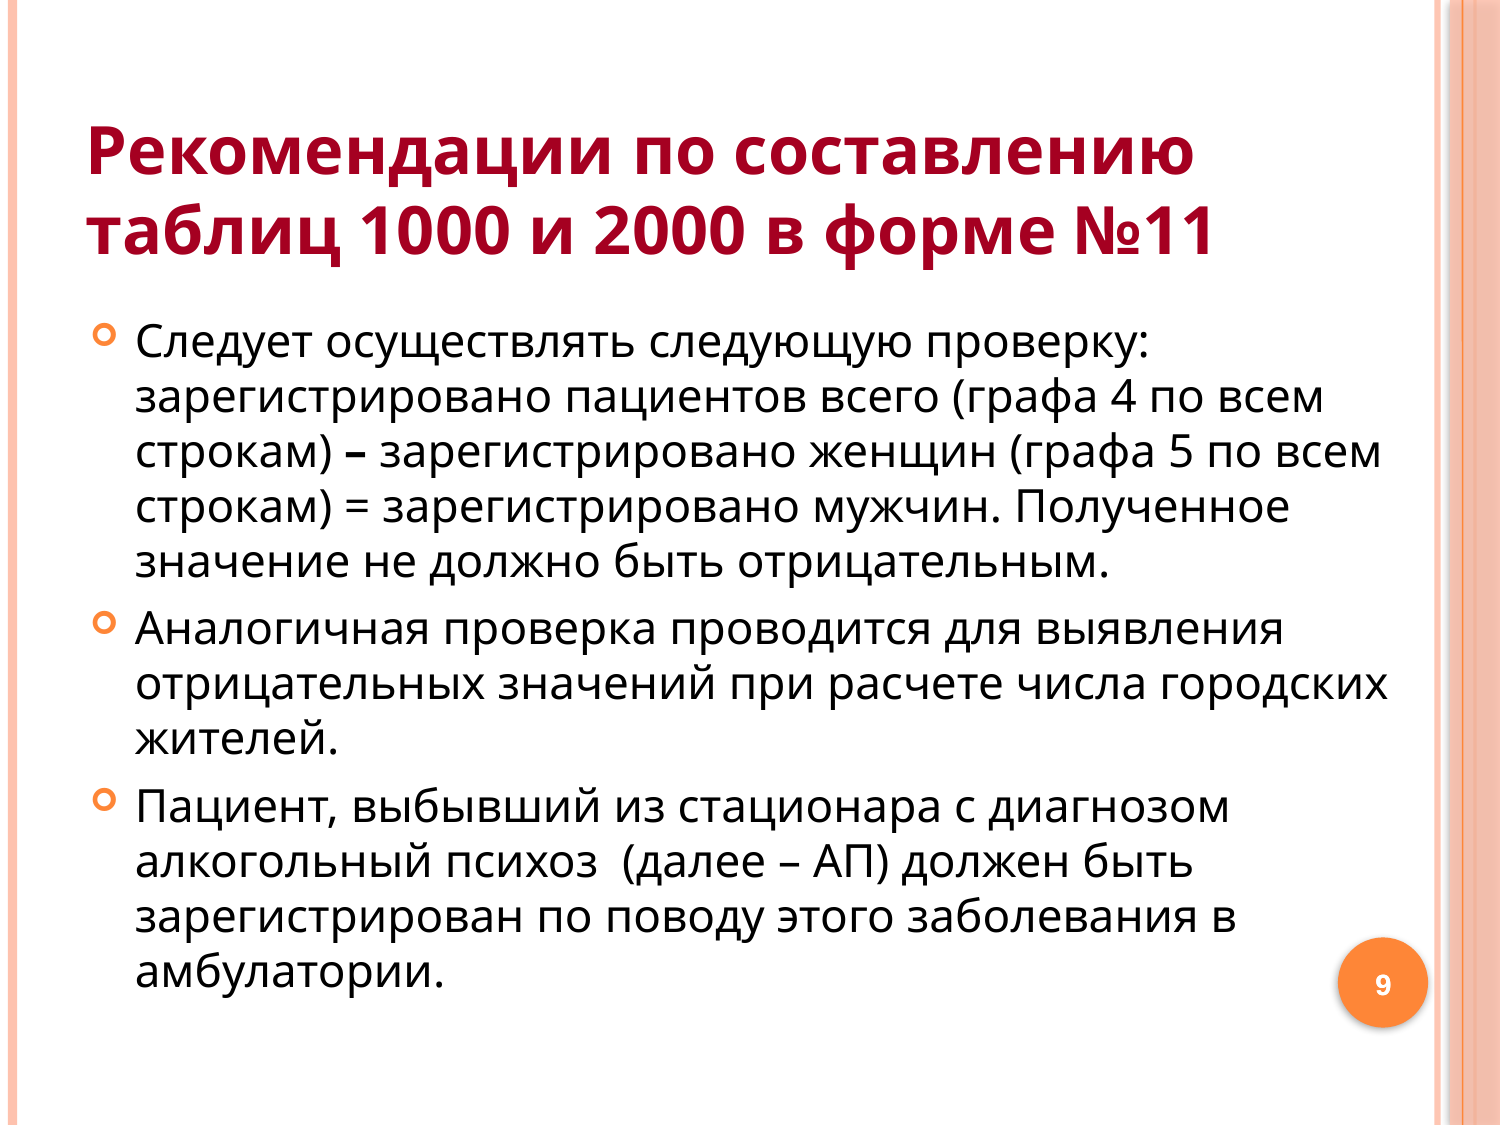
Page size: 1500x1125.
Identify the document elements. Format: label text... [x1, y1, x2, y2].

title Рекомендации по составлению таблиц 1000 и 2000 в форме №11 [70, 45, 1296, 276]
list Следует осуществлять следующую проверку: зарегистрировано пациентов всего (графа 4 по всем строкам) – зарегистрировано женщин (графа 5 по всем строкам) = зарегистрировано мужчин. Полученное значение не должно быть отрицательным. Аналогичная проверка проводится для выявления отрицательных значений при расчете числа городских жителей. Пациент, выбывший из стационара с диагнозом алкогольный психоз (далее – АП) должен быть зарегистрирован по поводу этого заболевания в амбулатории. [74, 303, 1434, 1063]
